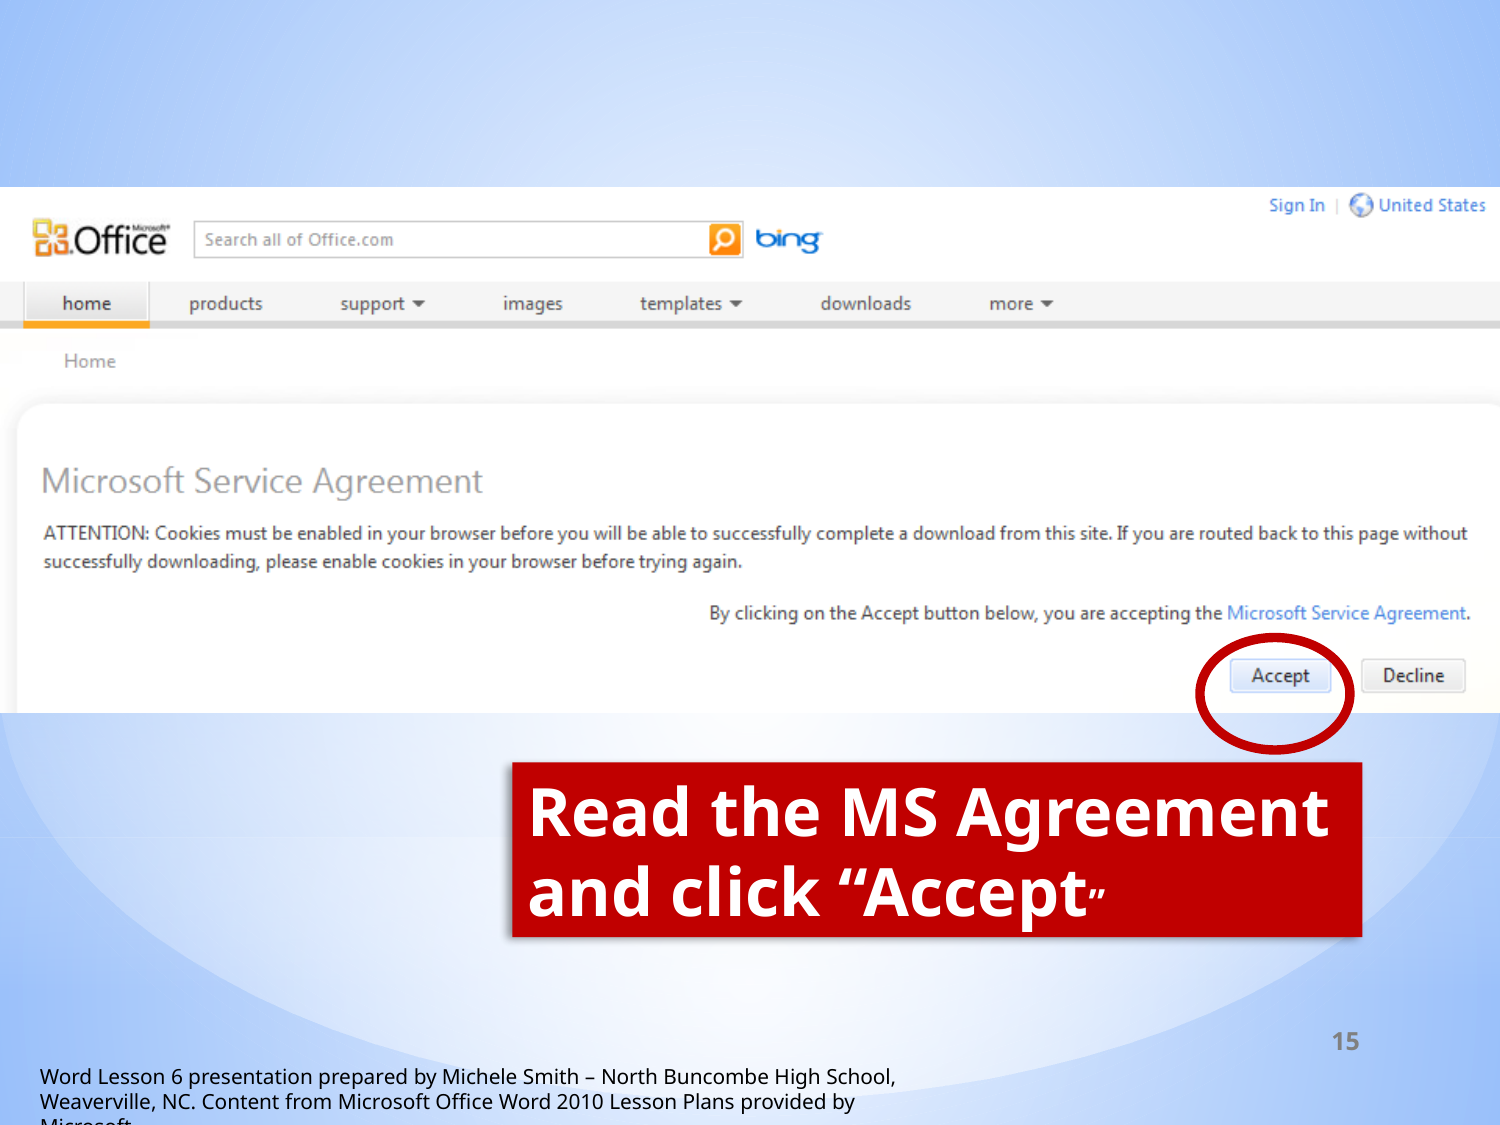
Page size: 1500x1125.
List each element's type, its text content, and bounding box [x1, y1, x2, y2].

picture [0, 187, 1500, 713]
slide_number 15 [1074, 1012, 1375, 1073]
text_box [1208, 722, 1342, 752]
text_box Read the MS Agreement and click “Accept” [512, 762, 1363, 938]
footer Word Lesson 6 presentation prepared by Michele Smith – North Buncombe High School, Weaverville, NC. Content from Microsoft Office Word 2010 Lesson Plans provided by Microsoft. [24, 1056, 963, 1125]
